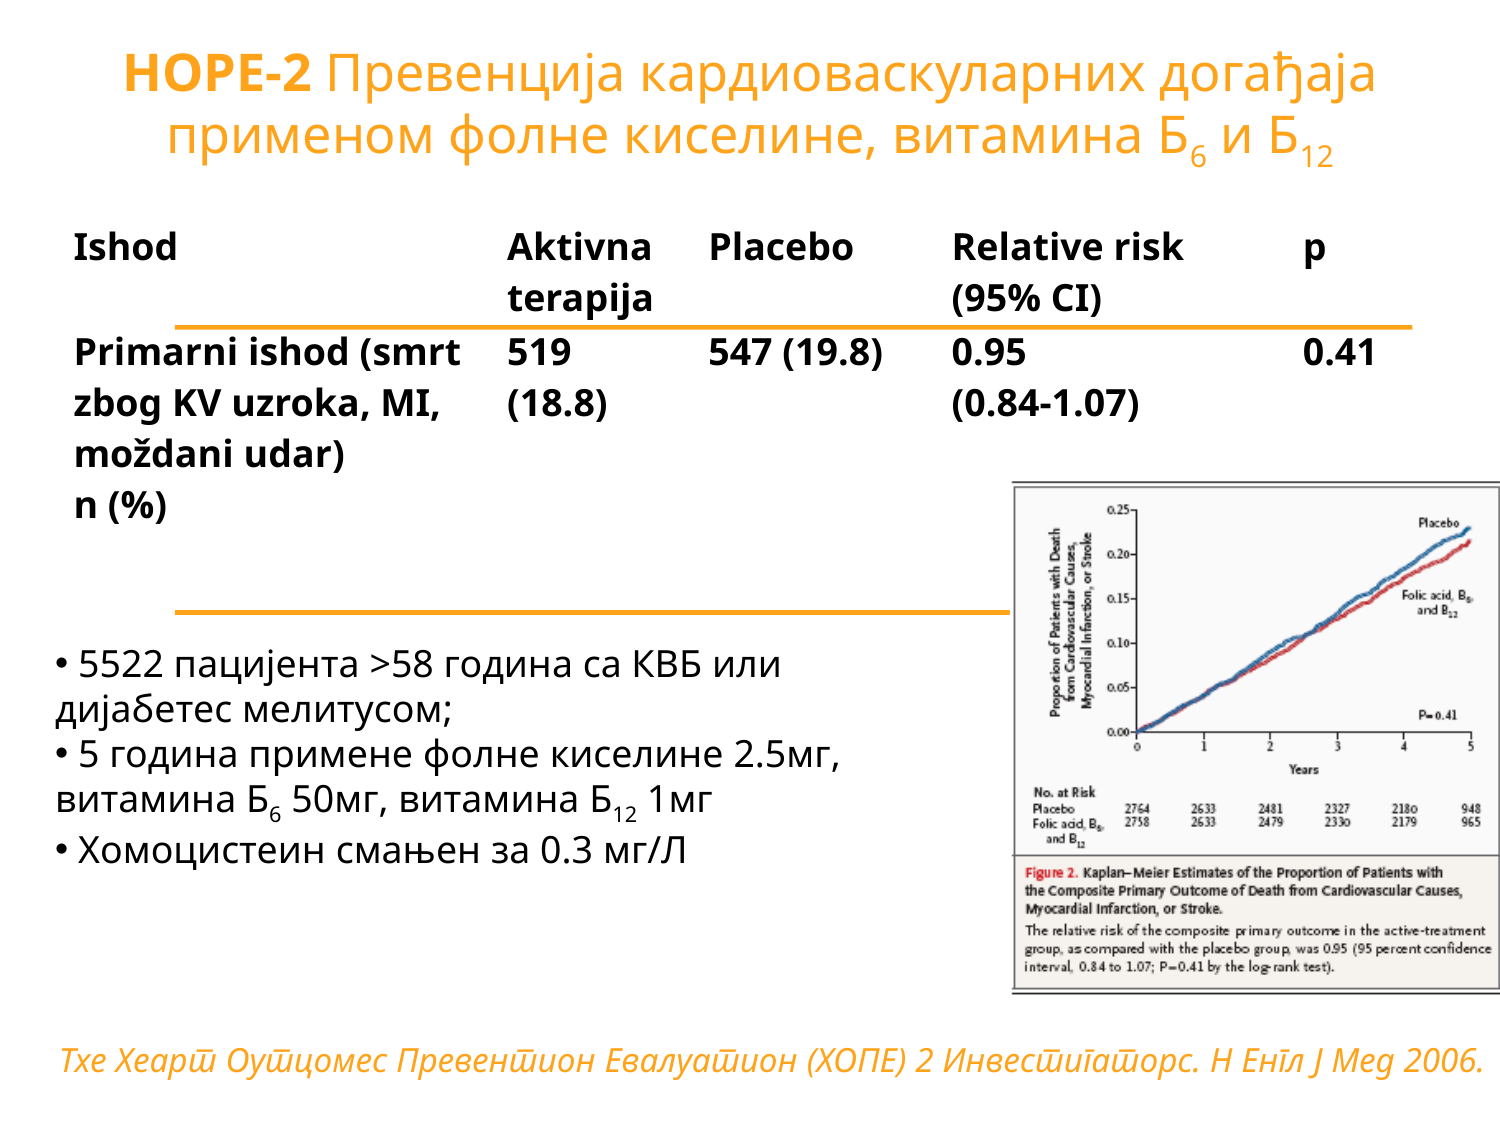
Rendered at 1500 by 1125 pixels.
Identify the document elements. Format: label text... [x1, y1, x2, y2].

text_box Тхе Хеарт Оутцомес Превентион Евалуатион (ХОПЕ) 2 Инвестигаторс. Н Енгл Ј Мед 2006. [0, 1034, 1500, 1087]
table_cell Primarni ishod (smrt zbog KV uzroka, MI, moždani udar) n (%) [59, 318, 492, 583]
table_cell 0.41 [1288, 318, 1450, 478]
table_header Ishod [59, 212, 492, 318]
table_cell 0.95 (0.84-1.07) [937, 318, 1288, 327]
picture [1009, 480, 1500, 997]
table_cell 519 (18.8) [492, 318, 693, 327]
table_cell 519 (18.8) [492, 328, 693, 583]
text_box 5522 пацијента >58 година са КВБ или дијабетес мелитусом; 5 година примене фолне киселине 2.5мг, витамина Б6 50мг, витамина Б12 1мг Хомоцистеин смањен за 0.3 мг/Л [40, 632, 915, 879]
table_header Relative risk (95% CI) [937, 212, 1288, 318]
table_cell 547 (19.8) [693, 318, 937, 327]
table_header Aktivna terapija [492, 212, 693, 318]
table_header Placebo [693, 212, 937, 318]
table_cell 0.95 (0.84-1.07) [937, 328, 1288, 583]
table_cell 547 (19.8) [693, 328, 937, 583]
title HOPE-2 Превенција кардиоваскуларних догађаја применом фолне киселине, витамина Б6 и Б12 [0, 0, 1500, 213]
table_header p [1288, 212, 1450, 318]
